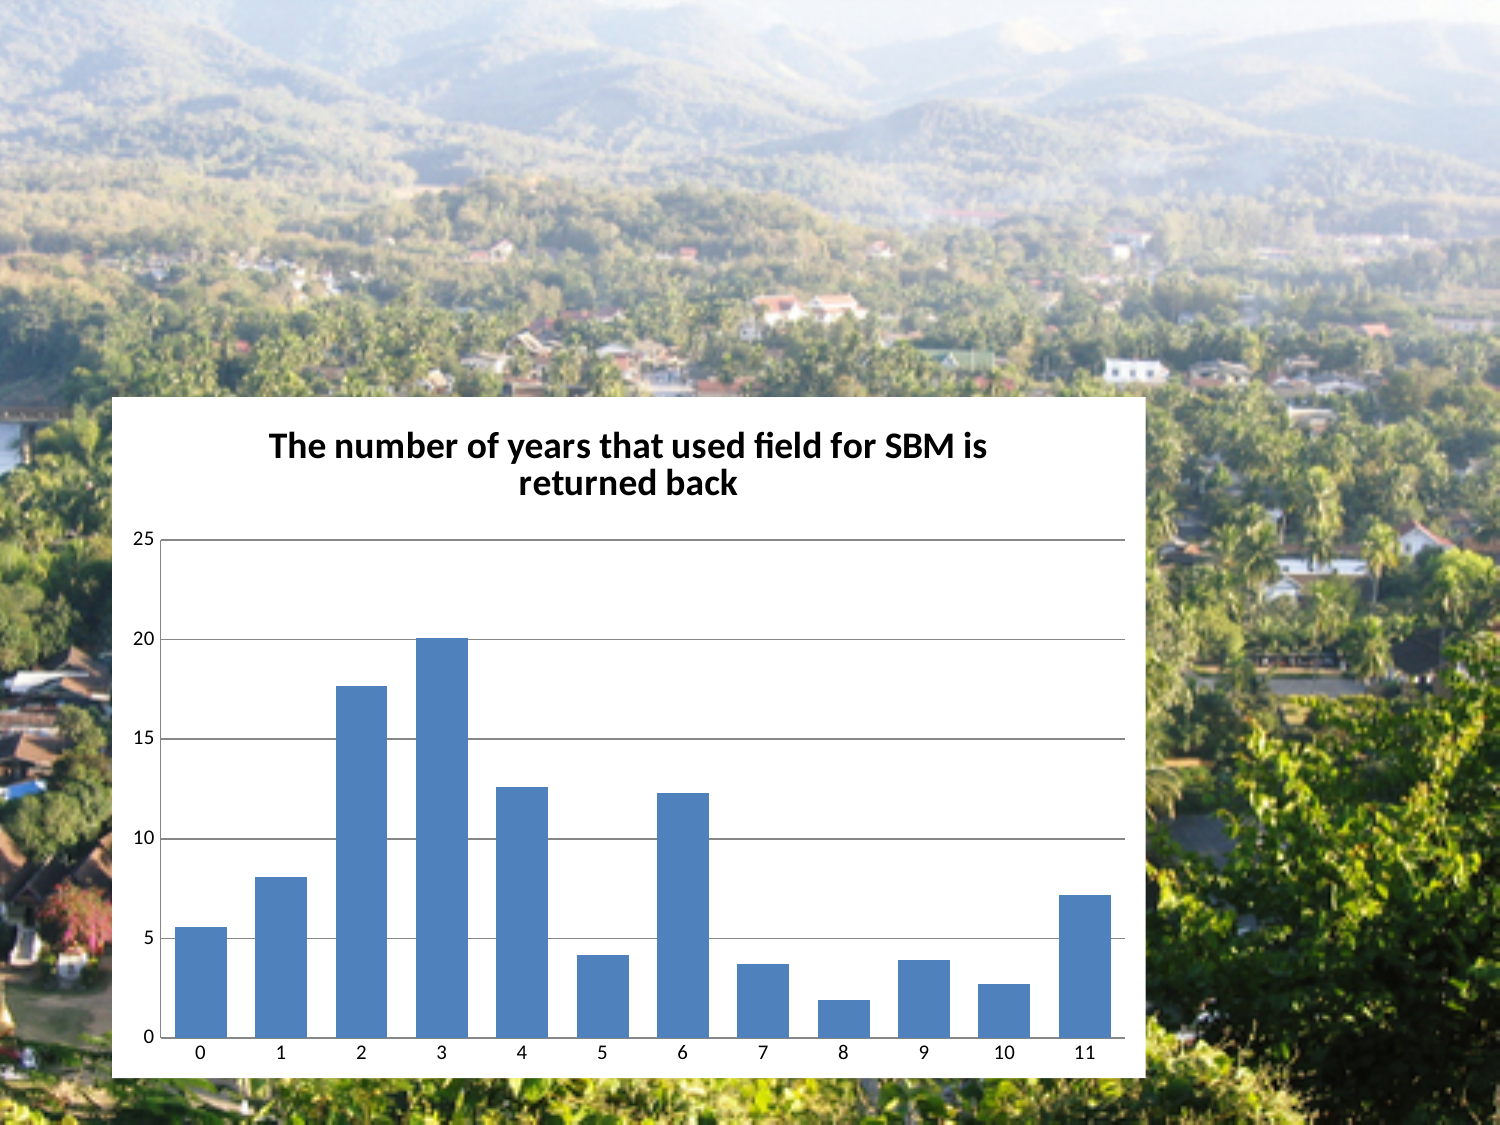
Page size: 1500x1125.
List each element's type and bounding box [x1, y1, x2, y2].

chart [111, 396, 1146, 1079]
picture [0, 0, 1500, 1125]
